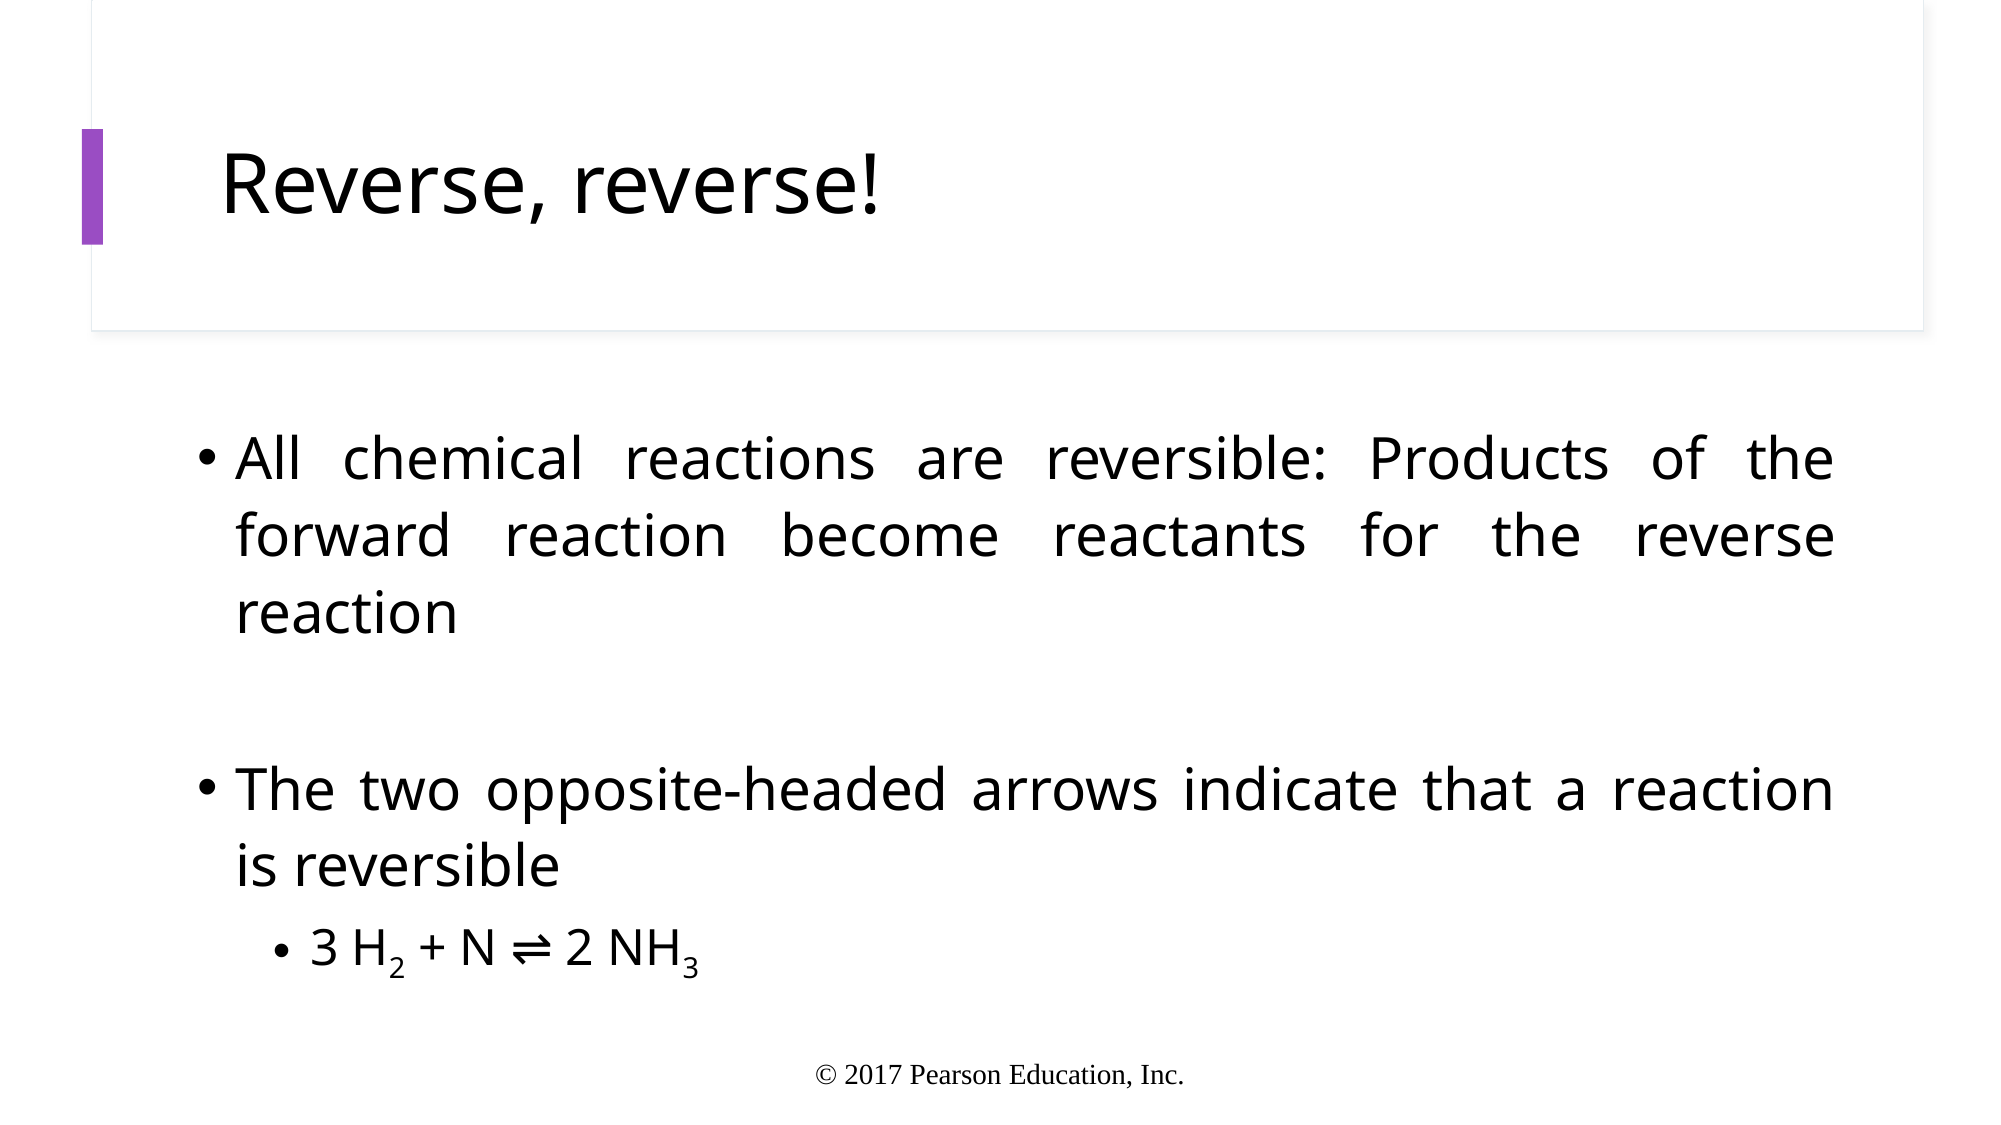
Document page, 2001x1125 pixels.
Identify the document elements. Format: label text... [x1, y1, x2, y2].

footer © 2017 Pearson Education, Inc. [662, 1042, 1338, 1103]
list All chemical reactions are reversible: Products of the forward reaction become reactants for the reverse reaction The two opposite-headed arrows indicate that a reaction is reversible 3 H2 + N ⇌ 2 NH3 [183, 406, 1851, 1013]
title Reverse, reverse! [183, 90, 1851, 284]
